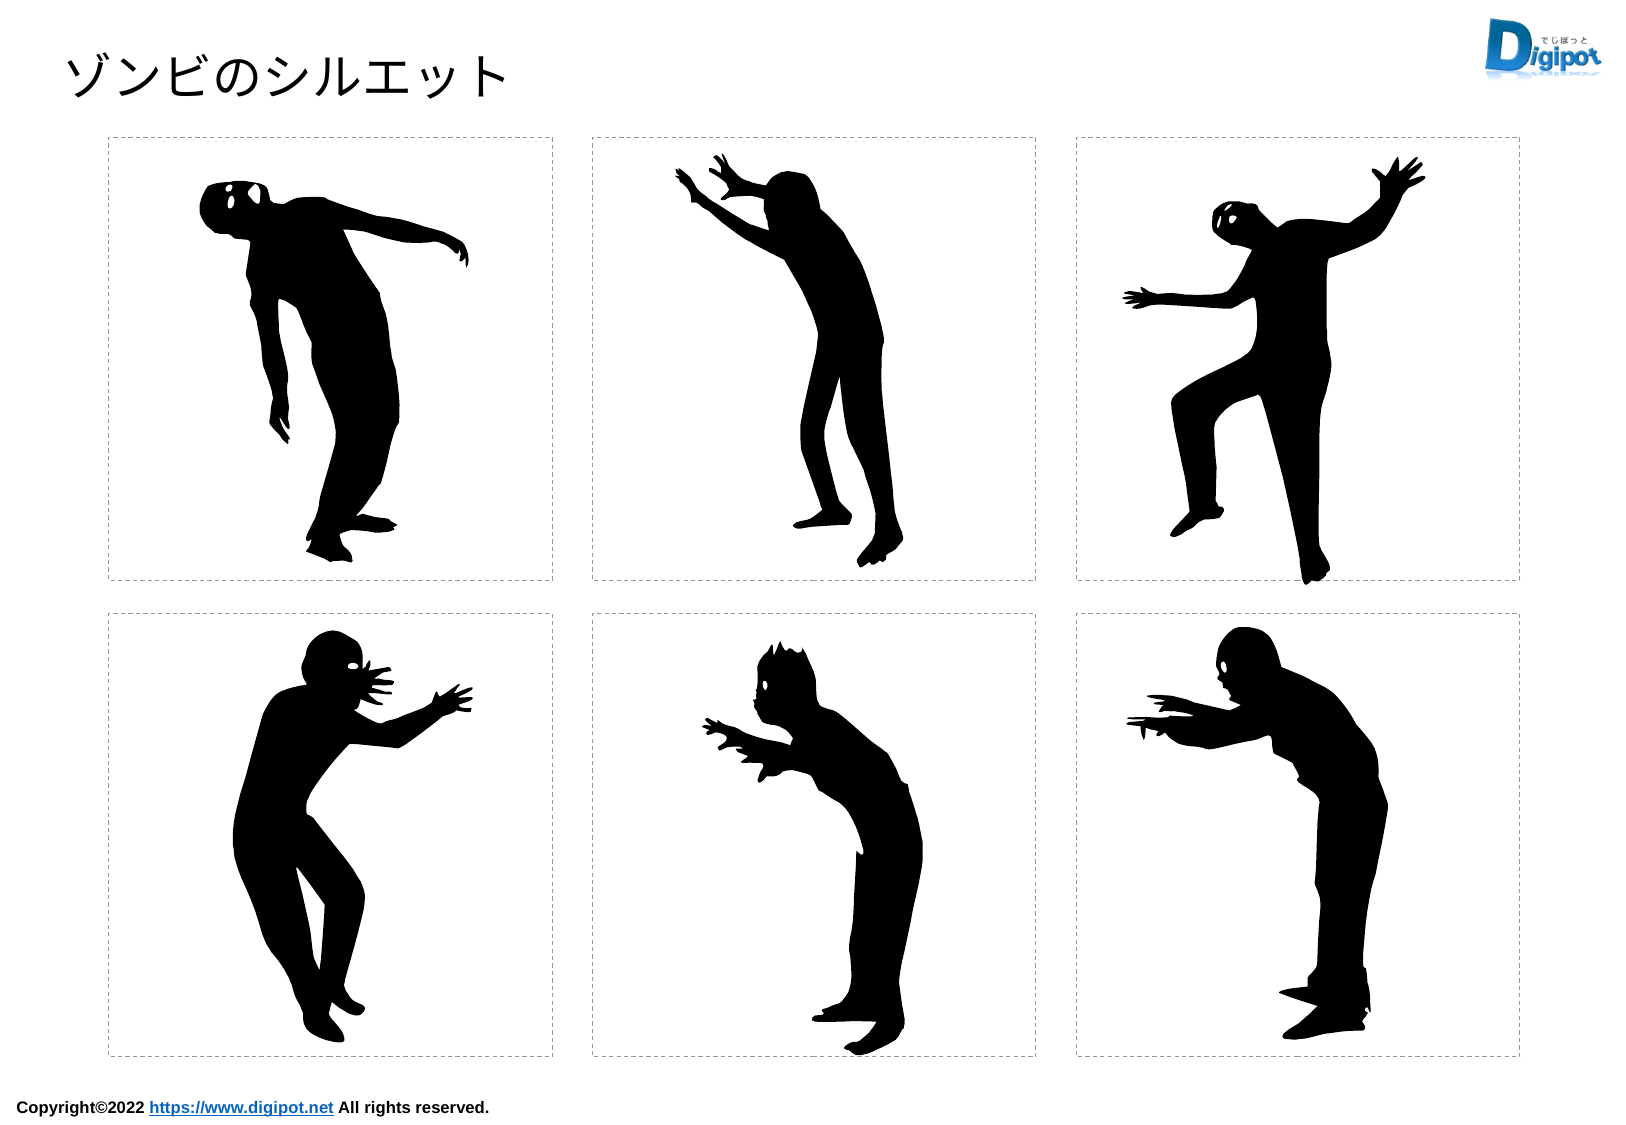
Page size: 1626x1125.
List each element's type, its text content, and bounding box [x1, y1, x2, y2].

picture [1485, 18, 1602, 82]
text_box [199, 180, 469, 563]
text_box ゾンビのシルエット [47, 38, 528, 113]
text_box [702, 641, 923, 1056]
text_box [232, 630, 473, 1043]
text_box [1126, 627, 1388, 1040]
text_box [1122, 156, 1426, 585]
text_box [675, 153, 904, 568]
